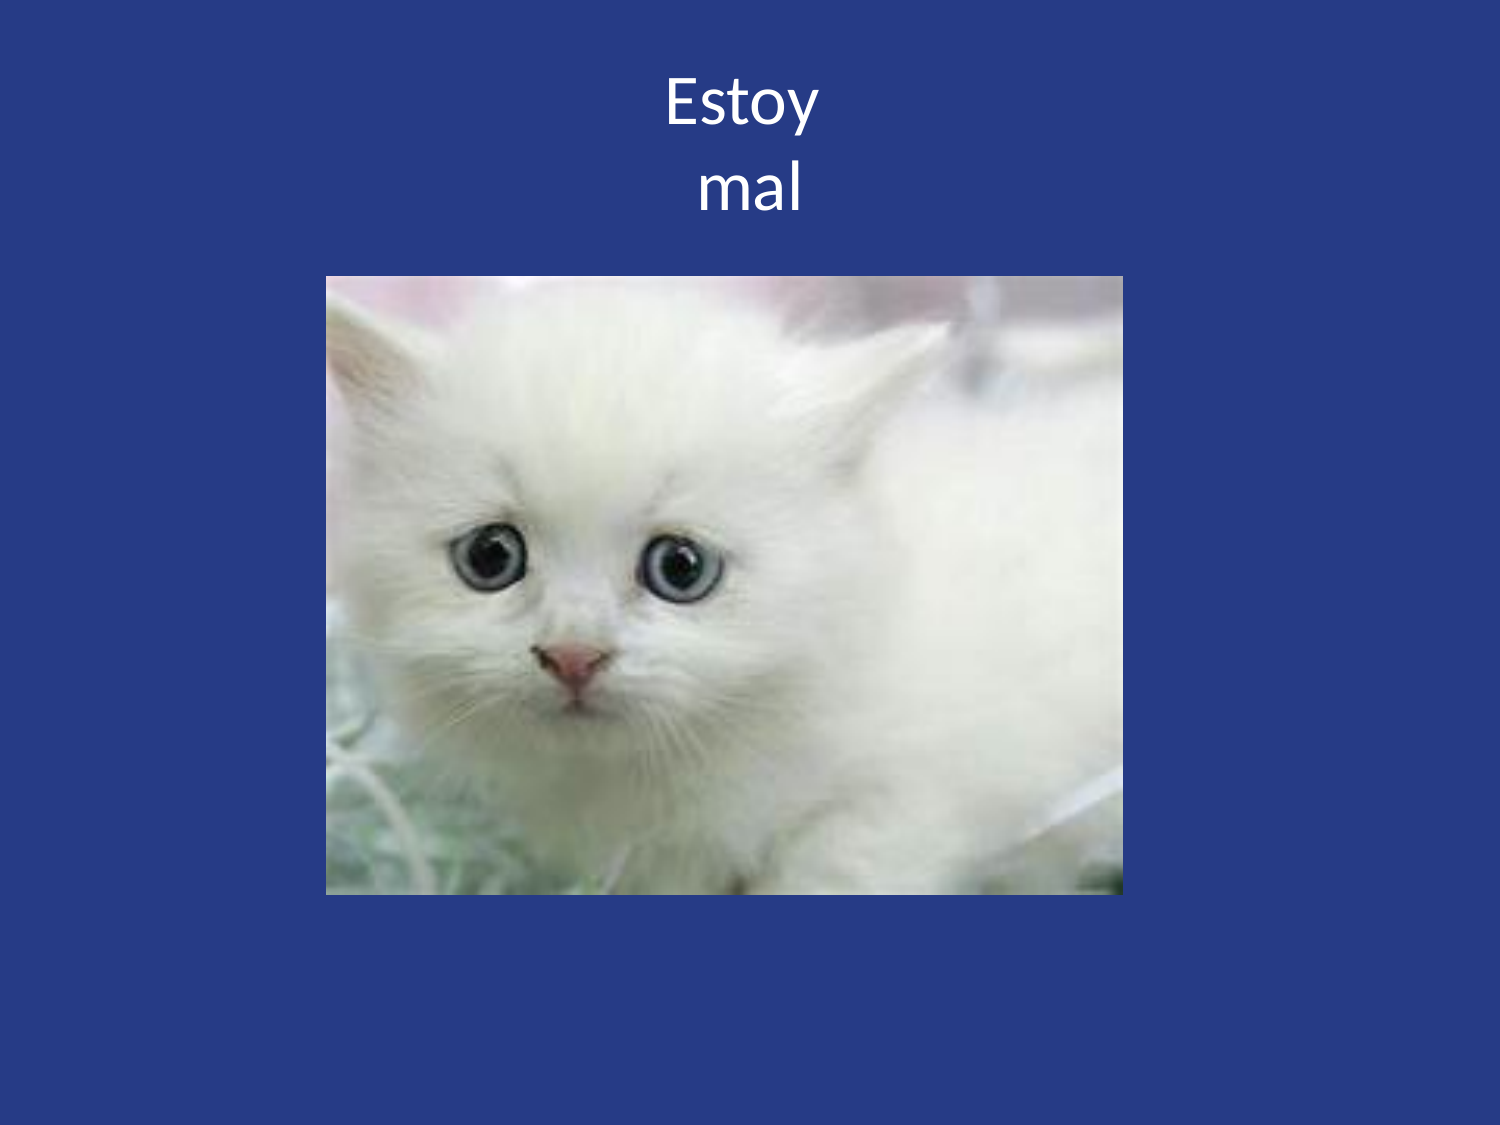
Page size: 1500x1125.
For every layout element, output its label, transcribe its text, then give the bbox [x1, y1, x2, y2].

picture [326, 275, 1123, 895]
title Estoy mal [75, 45, 1425, 233]
